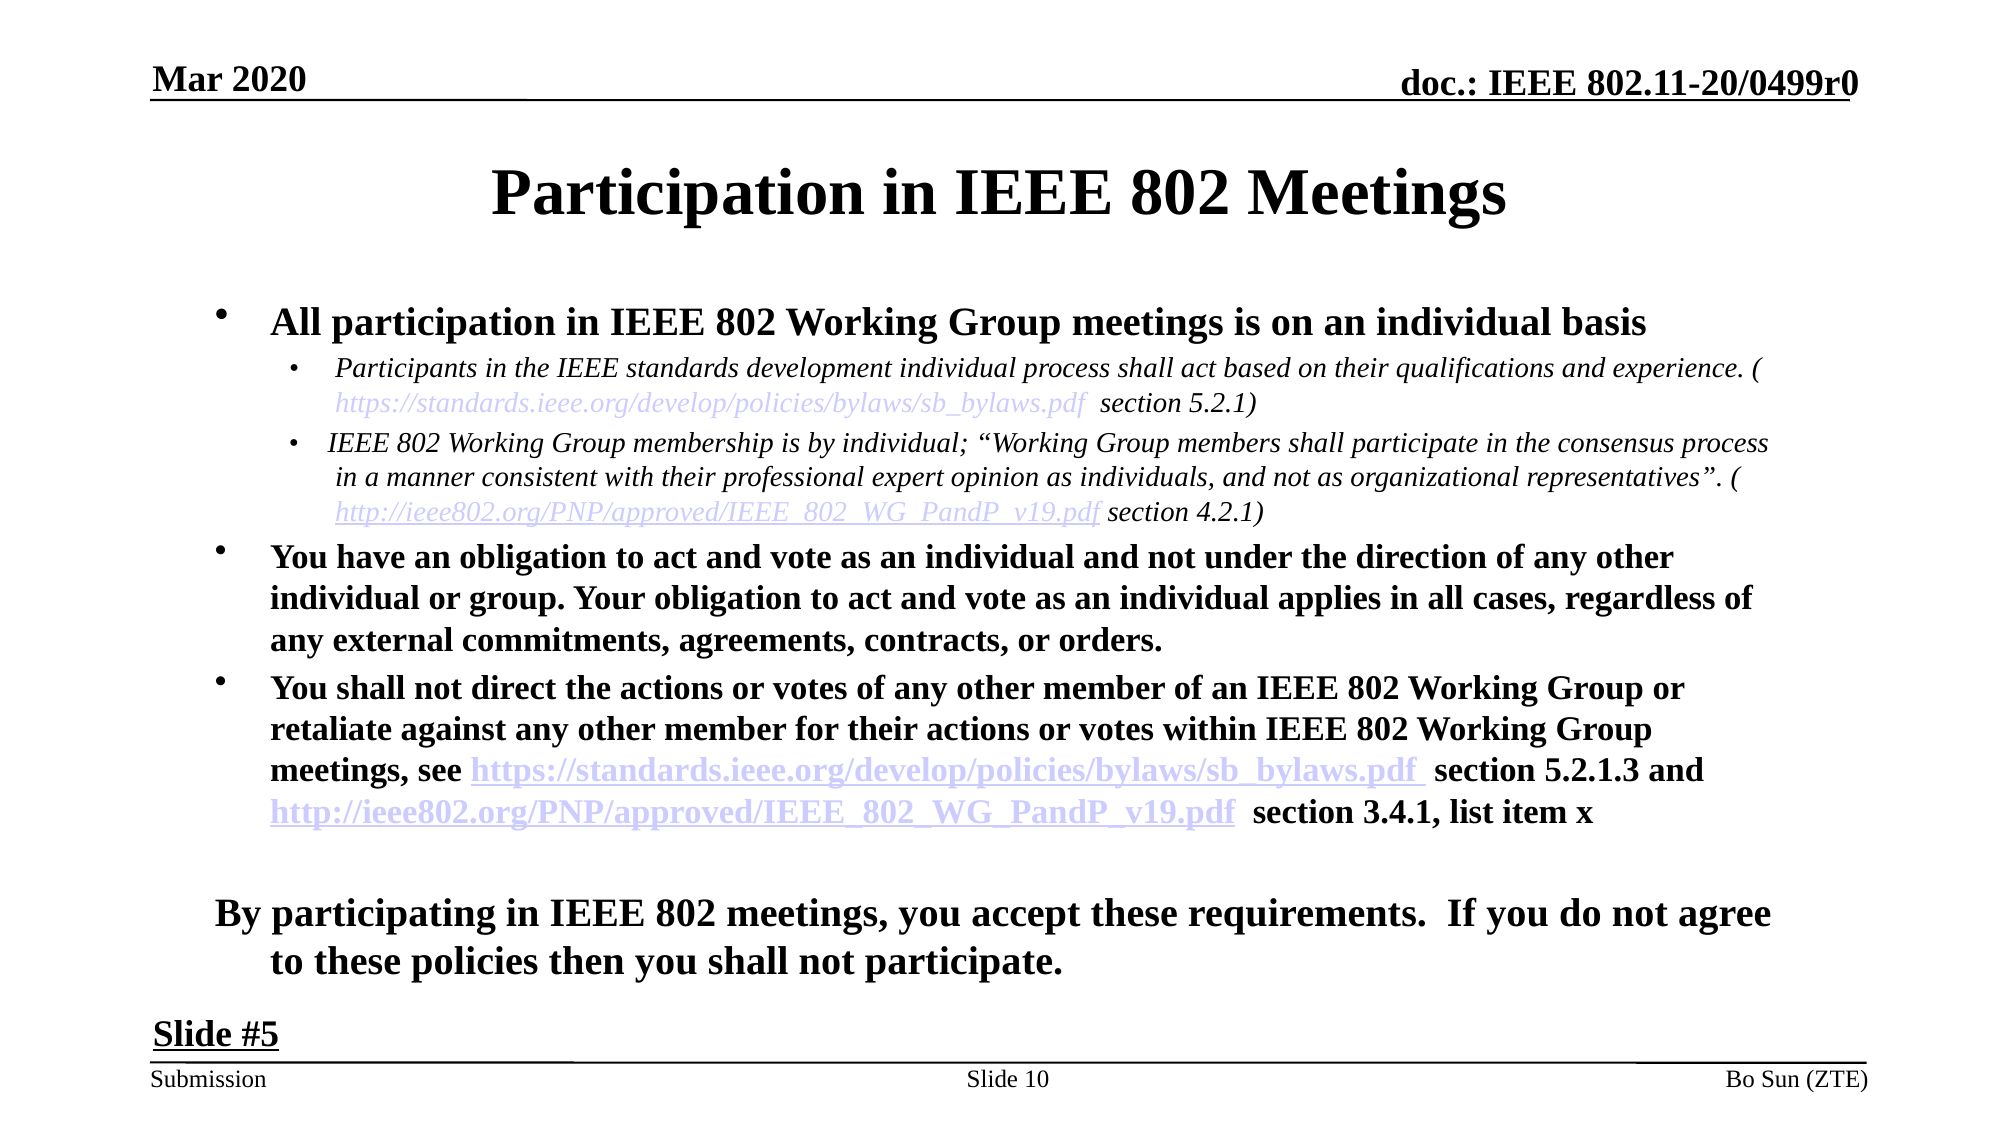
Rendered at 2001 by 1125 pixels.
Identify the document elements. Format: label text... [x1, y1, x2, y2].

slide_number Slide [949, 1061, 1067, 1123]
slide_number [152, 54, 563, 100]
footer Bo Sun (ZTE) [1171, 1061, 1869, 1093]
text_box Slide #5 [138, 1001, 295, 1062]
text_box Participation in IEEE 802 Meetings [362, 100, 1638, 276]
text_box All participation in IEEE 802 Working Group meetings is on an individual basis • Participants in the IEEE standards development individual process shall act based on their qualifications and experience. (https://standards.ieee.org/develop/policies/bylaws/sb_bylaws.pdf section 5.2.1) • IEEE 802 Working Group membership is by individual; “Working Group members shall participate in the consensus process in a manner consistent with their professional expert opinion as individuals, and not as organizational representatives”. (http://ieee802.org/PNP/approved/IEEE_802_WG_PandP_v19.pdf section 4.2.1) You have an obligation to act and vote as an individual and not under the direction of any other individual or group. Your obligation to act and vote as an individual applies in all cases, regardless of any external commitments, agreements, contracts, or orders. You shall not direct the actions or votes of any other member of an IEEE 802 Working Group or retaliate against any other member for their actions or votes within IEEE 802 Working Group meetings, see https://standards.ieee.org/develop/policies/bylaws/sb_bylaws.pdf section 5.2.1.3 and http://ieee802.org/PNP/approved/IEEE_802_WG_PandP_v19.pdf section 3.4.1, list item x By participating in IEEE 802 meetings, you accept these requirements. If you do not agree to these policies then you shall not participate. [200, 287, 1813, 1002]
